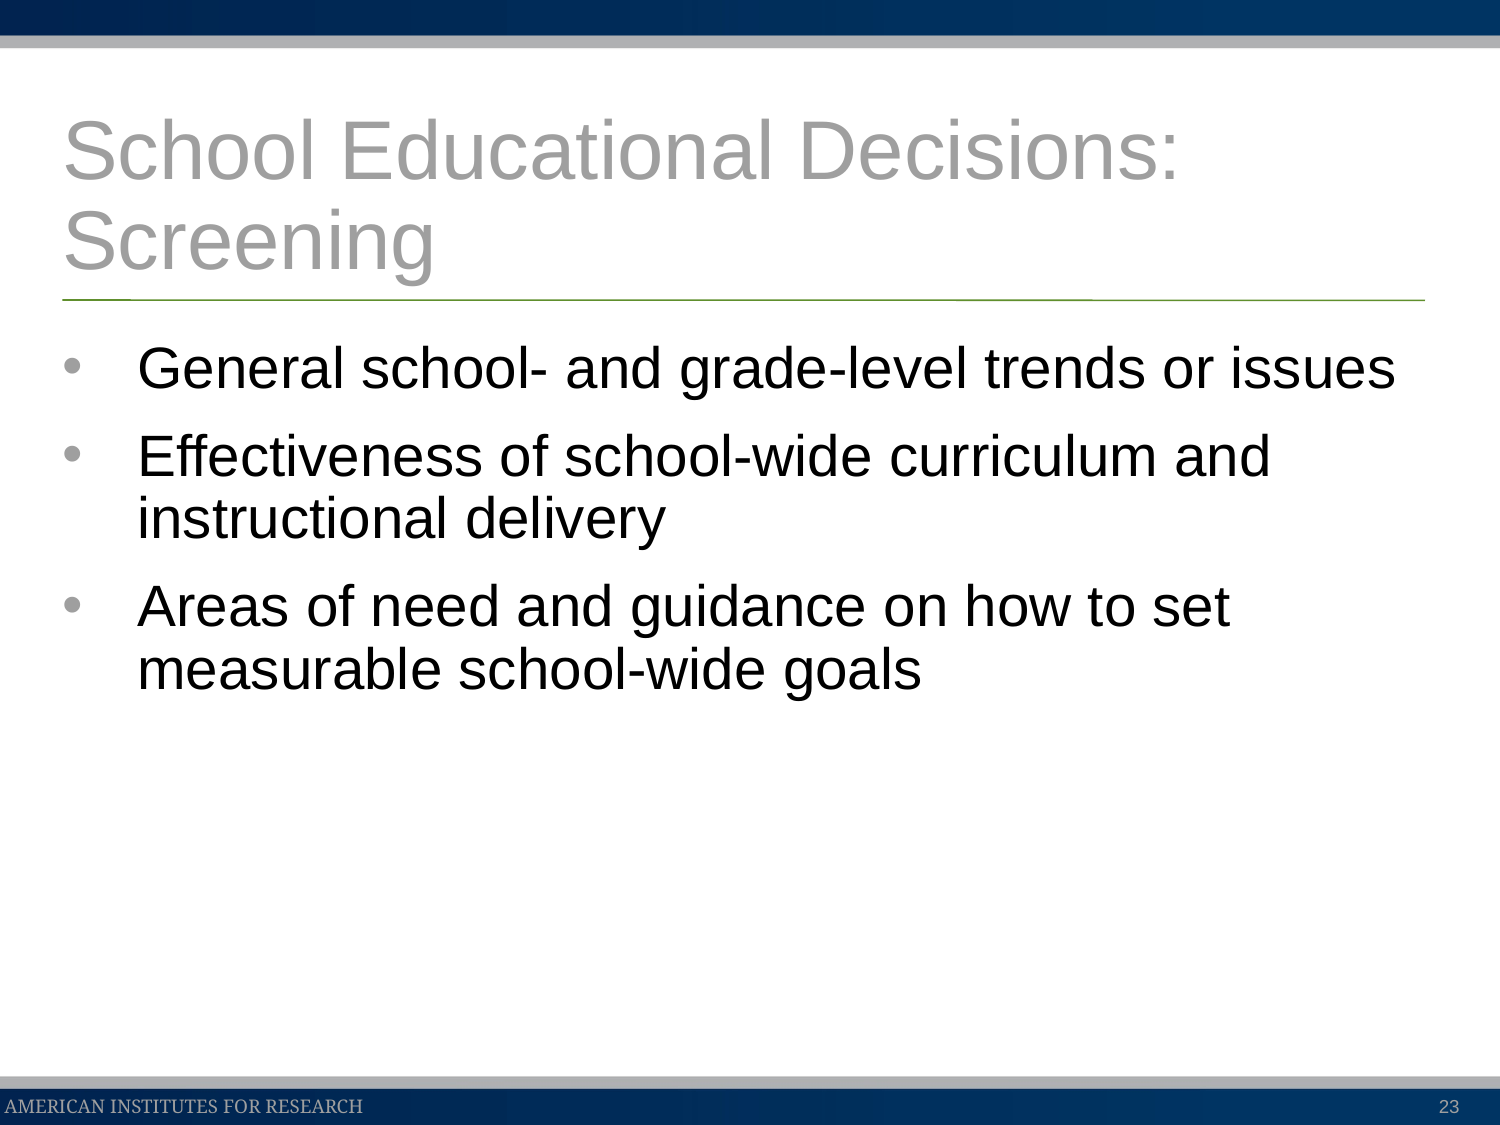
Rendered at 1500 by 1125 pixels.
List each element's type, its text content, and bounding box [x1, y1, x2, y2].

list General school- and grade-level trends or issues Effectiveness of school-wide curriculum and instructional delivery Areas of need and guidance on how to set measurable school-wide goals [62, 337, 1426, 938]
picture [0, 0, 1500, 1125]
slide_number 23 [1438, 1095, 1462, 1118]
title School Educational Decisions: Screening [62, 105, 1426, 288]
